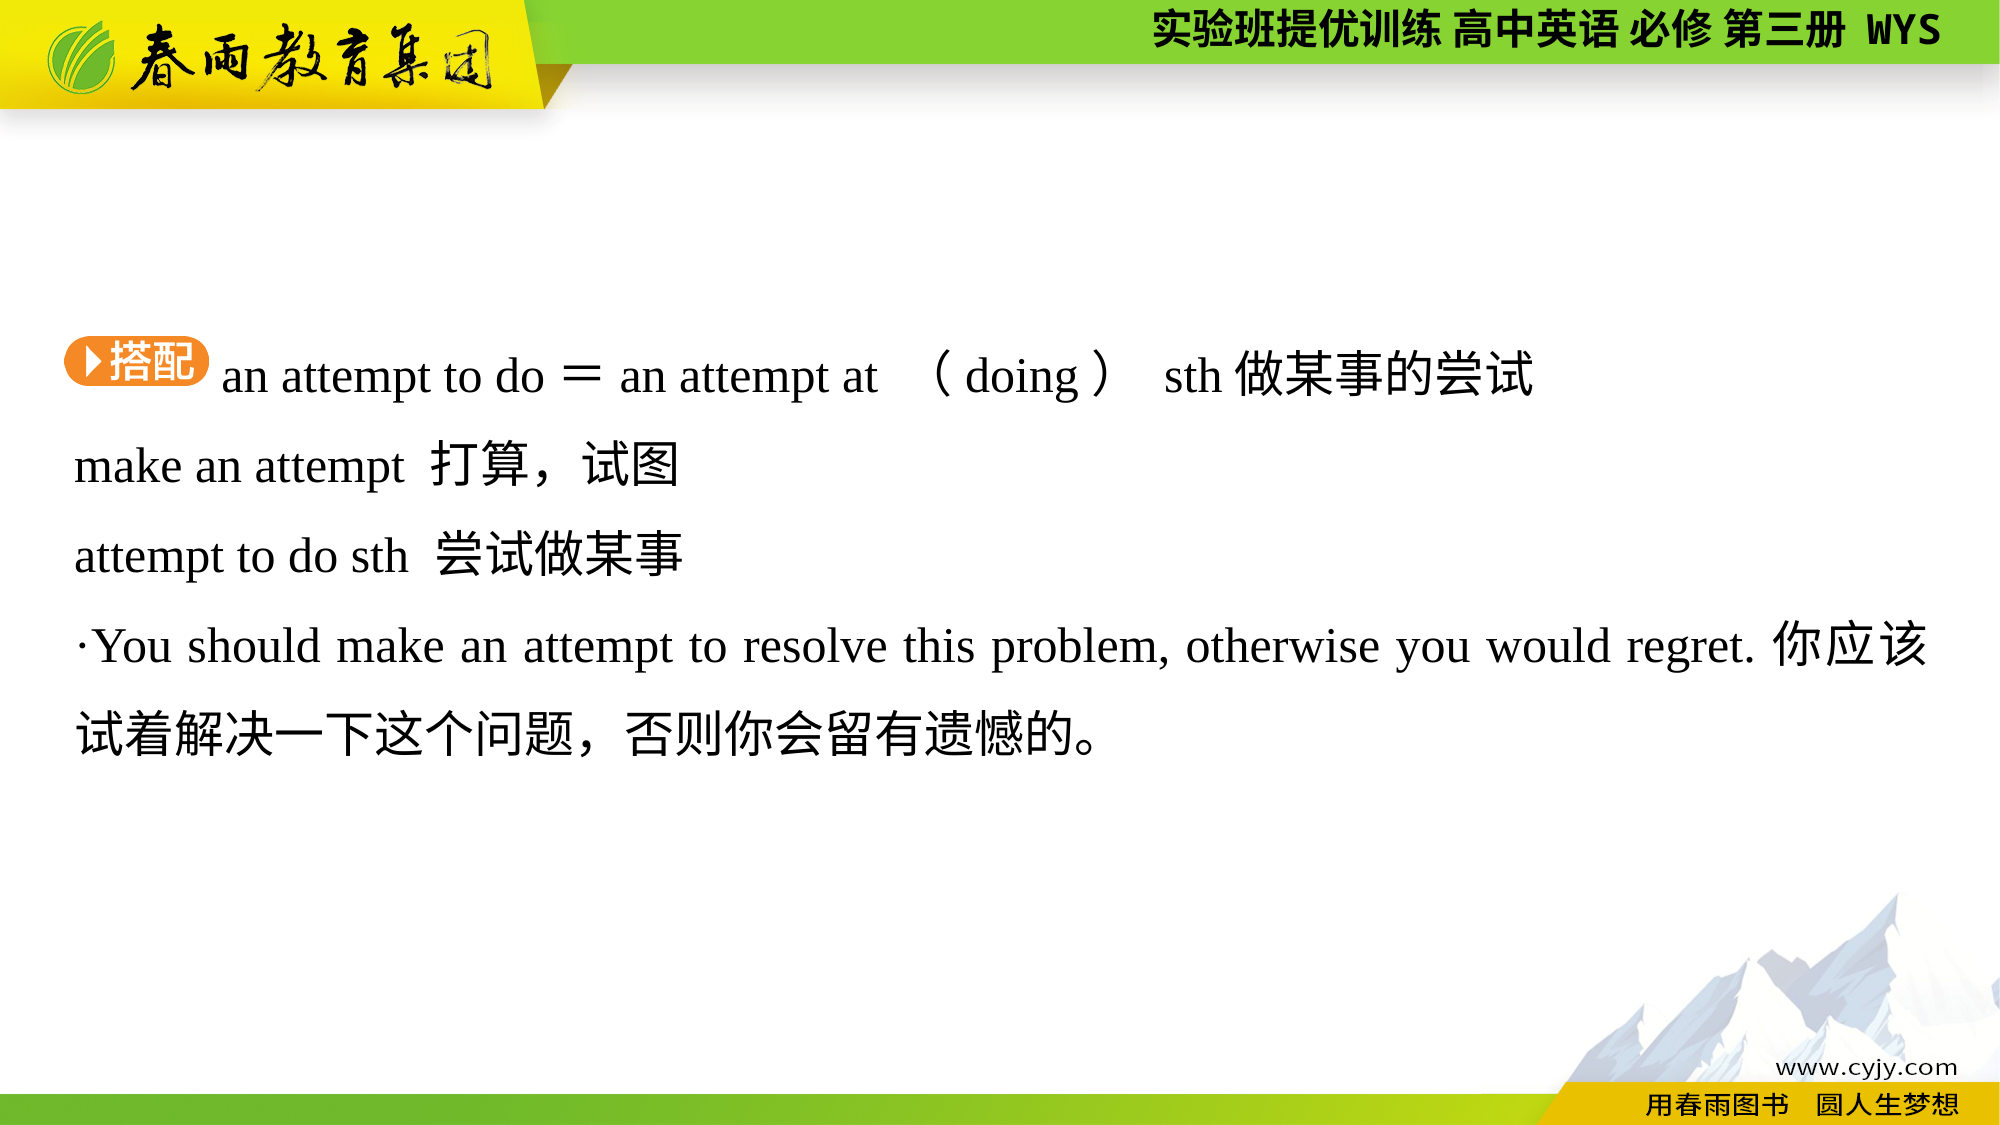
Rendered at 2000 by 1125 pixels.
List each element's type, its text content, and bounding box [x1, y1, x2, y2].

list an attempt to do＝an attempt at （doing） sth做某事的尝试 make an attempt 打算，试图 attempt to do sth 尝试做某事 ·You should make an attempt to resolve this problem, otherwise you would regret.你应该试着解决一下这个问题，否则你会留有遗憾的。 [59, 305, 1944, 764]
picture [0, 0, 2000, 1125]
